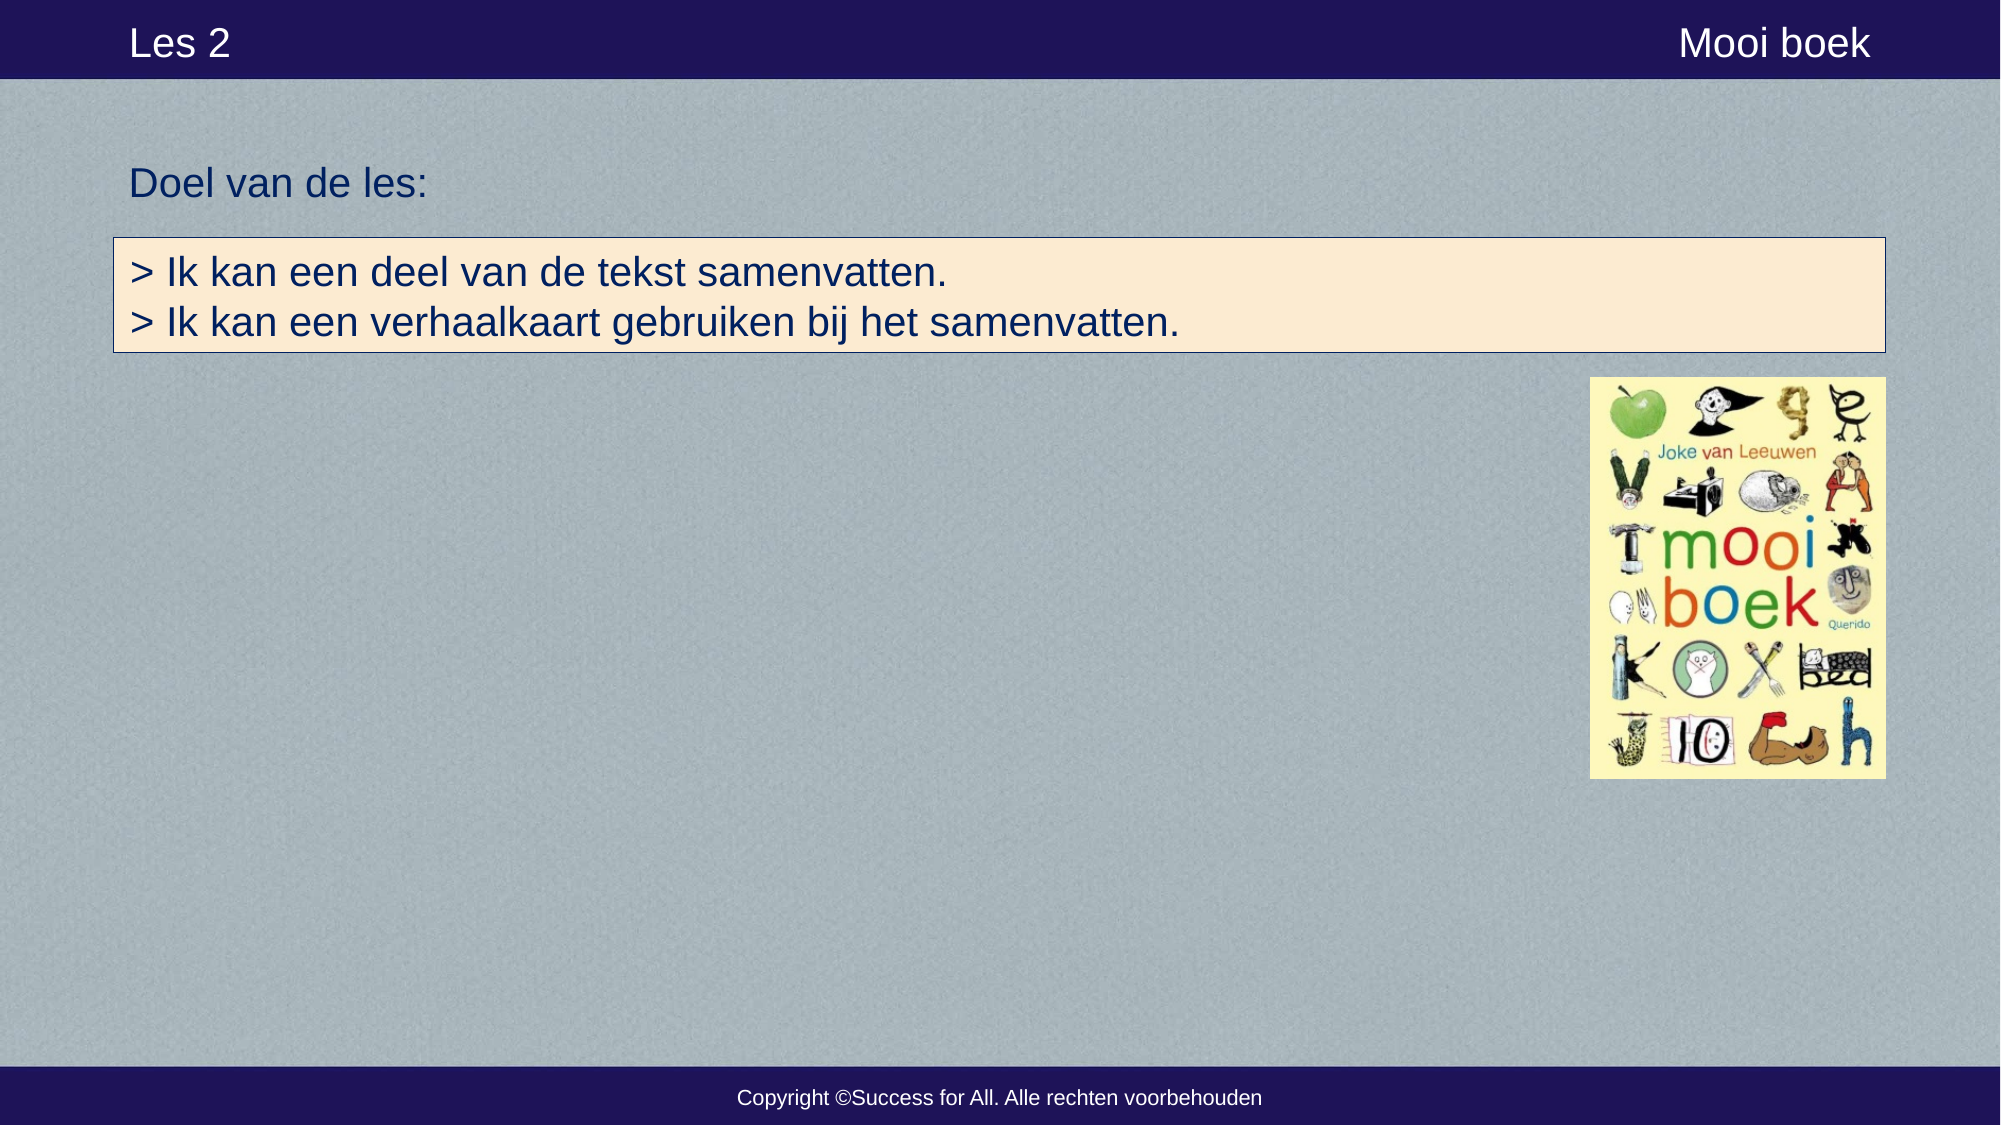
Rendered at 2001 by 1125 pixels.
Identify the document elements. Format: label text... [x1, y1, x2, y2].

text_box Les 2 [114, 8, 354, 73]
text_box Mooi boek [999, 8, 1886, 73]
picture [0, 0, 2001, 1125]
text_box Copyright ©Success for All. Alle rechten voorbehouden [0, 1076, 2000, 1125]
text_box > Ik kan een deel van de tekst samenvatten. > Ik kan een verhaalkaart gebruiken bij het samenvatten. [113, 237, 1886, 353]
text_box Doel van de les: [113, 148, 1635, 214]
